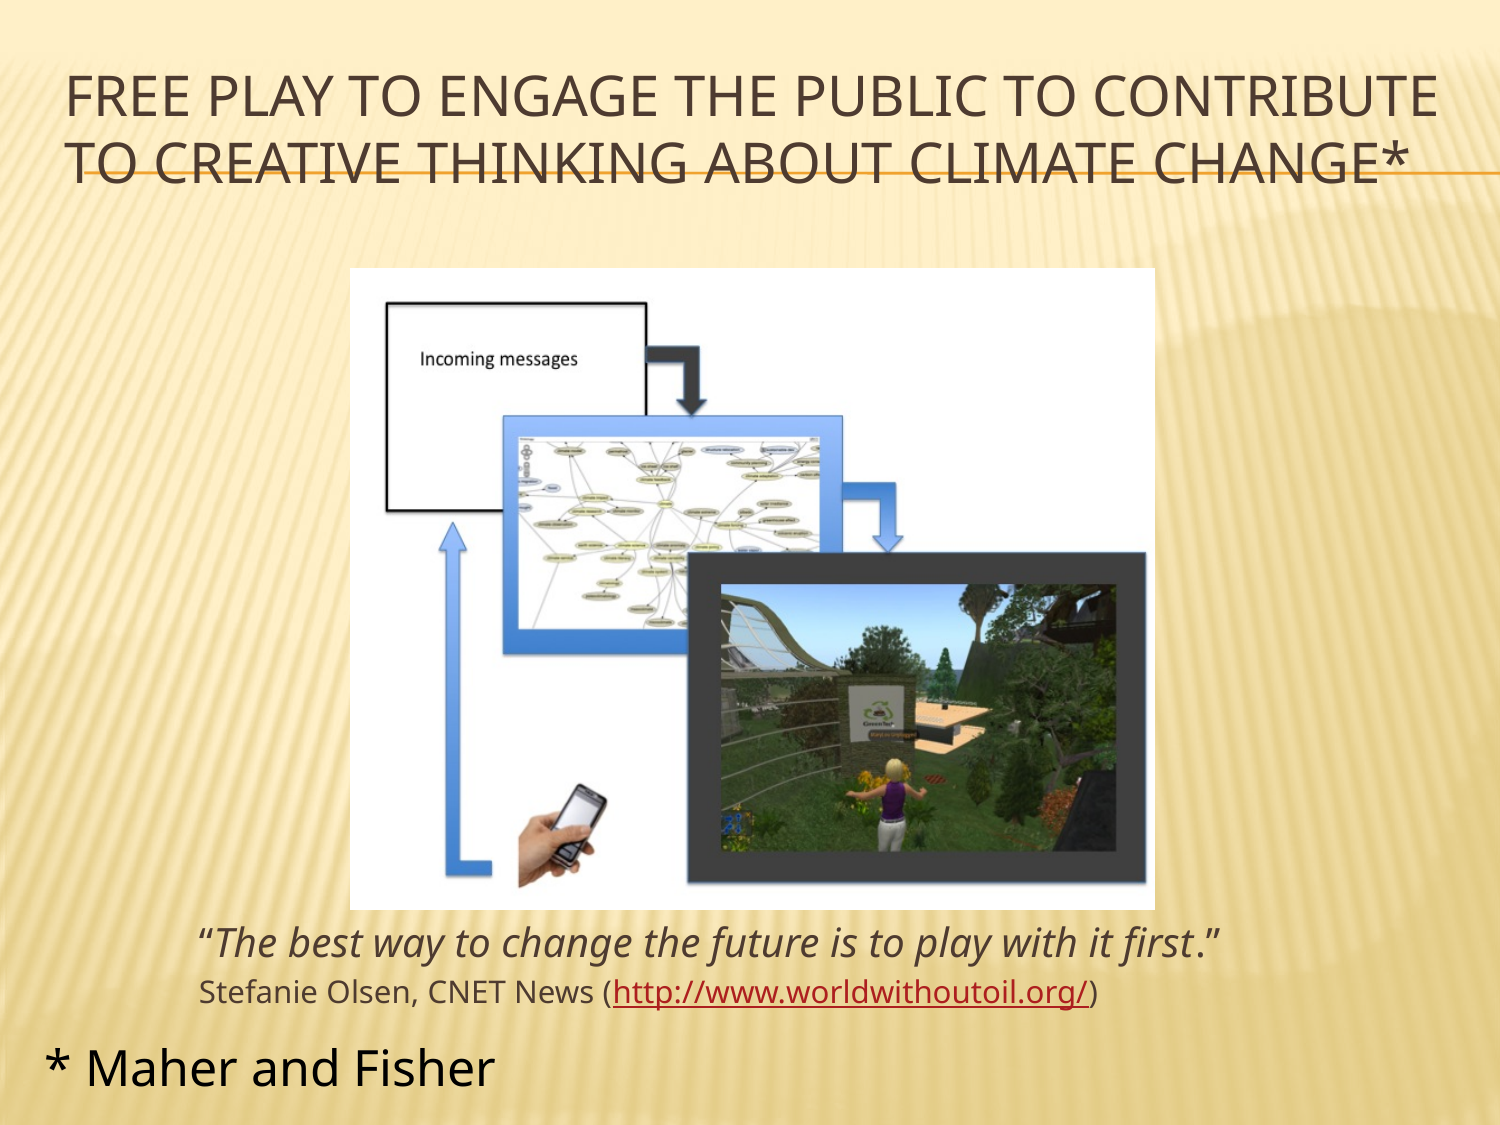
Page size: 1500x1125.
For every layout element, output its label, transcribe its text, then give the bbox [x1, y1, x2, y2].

title Free Play to Engage The Public to Contribute to creative thinking about climate change* [50, 23, 1475, 232]
picture [350, 267, 1155, 911]
list “The best way to change the future is to play with it first.” Stefanie Olsen, CNET News (http://www.worldwithoutoil.org/) [184, 909, 1500, 1025]
text_box * Maher and Fisher [29, 1029, 512, 1105]
